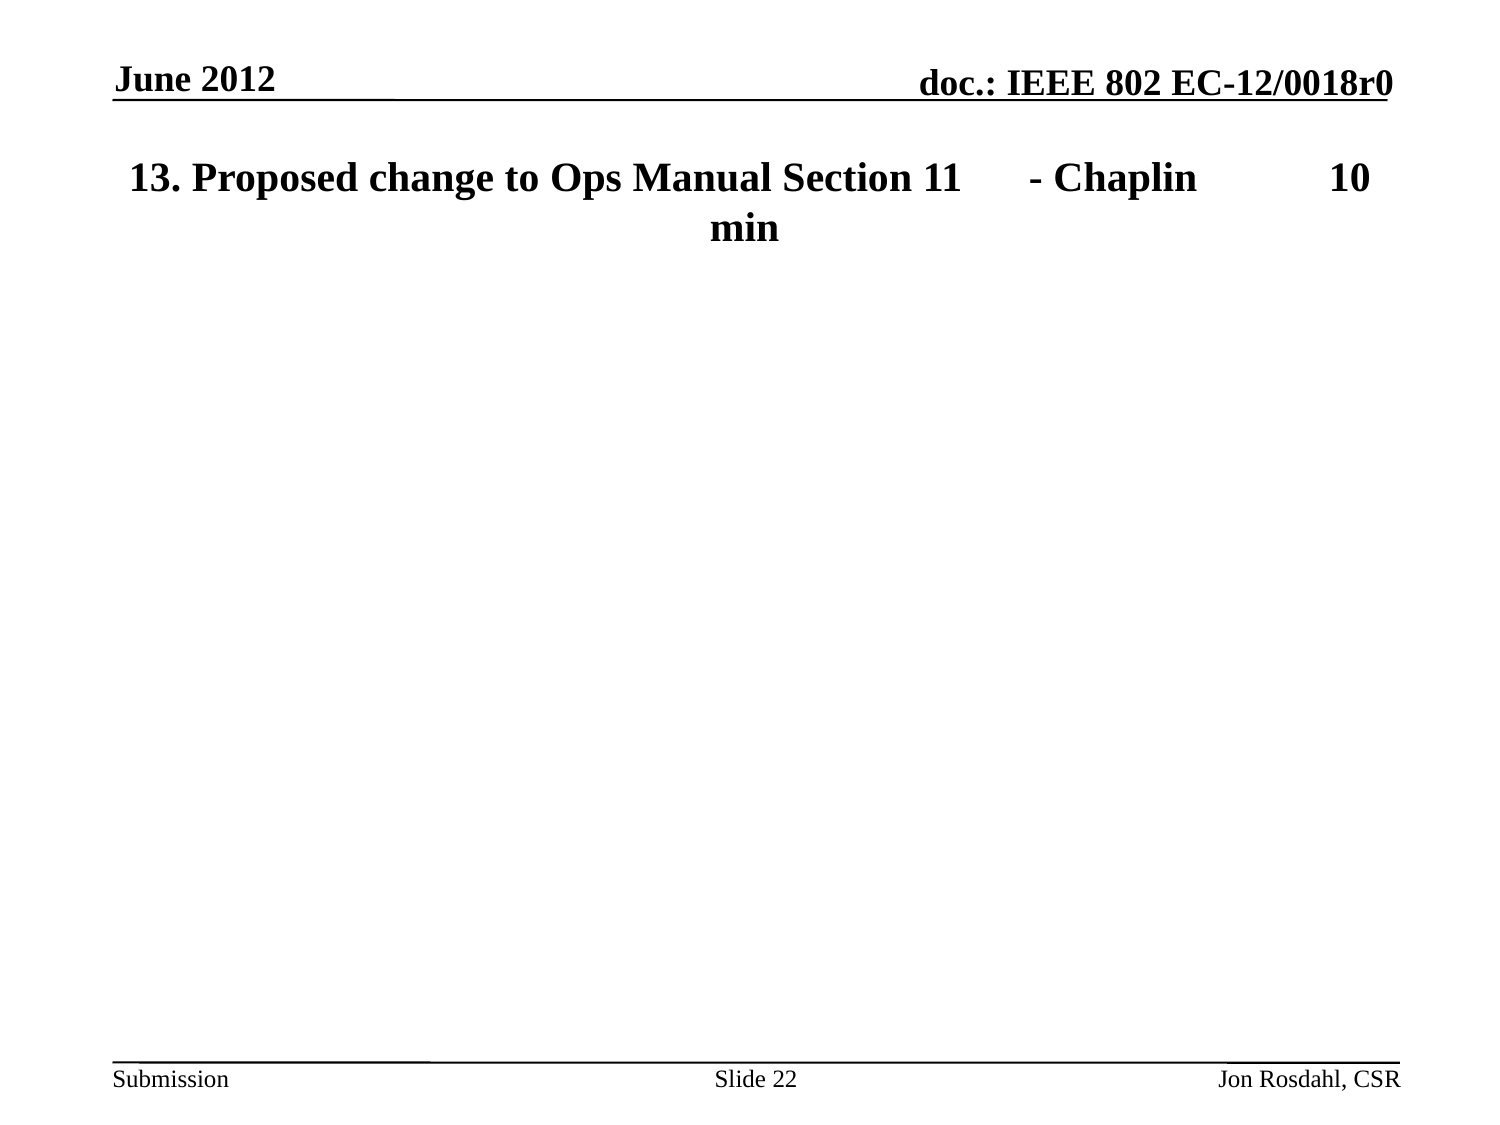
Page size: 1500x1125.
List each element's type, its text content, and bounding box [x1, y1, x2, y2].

footer Jon Rosdahl, CSR [878, 1061, 1402, 1093]
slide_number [114, 54, 423, 100]
slide_number Slide 22 [712, 1061, 800, 1123]
title 13. Proposed change to Ops Manual Section 11 - Chaplin 10 min [112, 112, 1388, 288]
